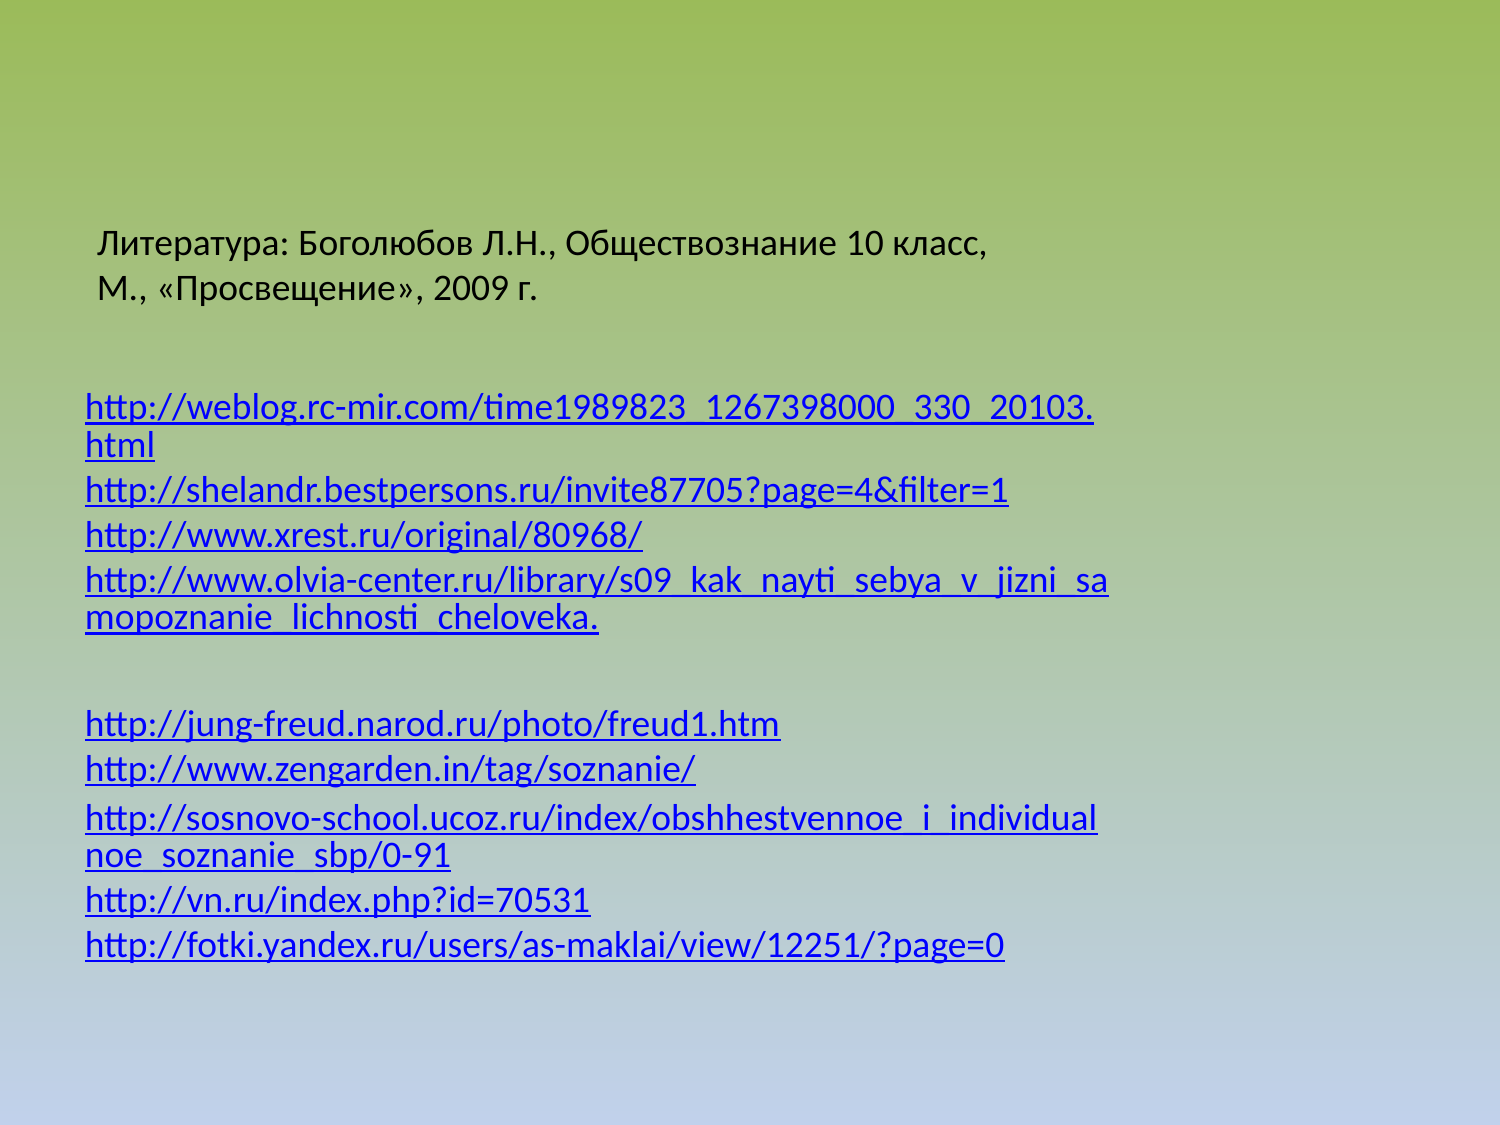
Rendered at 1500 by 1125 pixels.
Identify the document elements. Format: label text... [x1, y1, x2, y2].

text_box http://weblog.rc-mir.com/time1989823_1267398000_330_20103.html http://shelandr.bestpersons.ru/invite87705?page=4&filter=1 http://www.xrest.ru/original/80968/ http://www.olvia-center.ru/library/s09_kak_nayti_sebya_v_jizni_samopoznanie_lichnosti_cheloveka. [70, 374, 1125, 785]
text_box Литература: Боголюбов Л.Н., Обществознание 10 класс, М., «Просвещение», 2009 г. [82, 210, 1037, 316]
text_box http://jung-freud.narod.ru/photo/freud1.htm http://www.zengarden.in/tag/soznanie/ [70, 691, 1118, 785]
text_box http://sosnovo-school.ucoz.ru/index/obshhestvennoe_i_individualnoe_soznanie_sbp/0-91 http://vn.ru/index.php?id=70531 http://fotki.yandex.ru/users/as-maklai/view/12251/?page=0 [70, 785, 1125, 1070]
